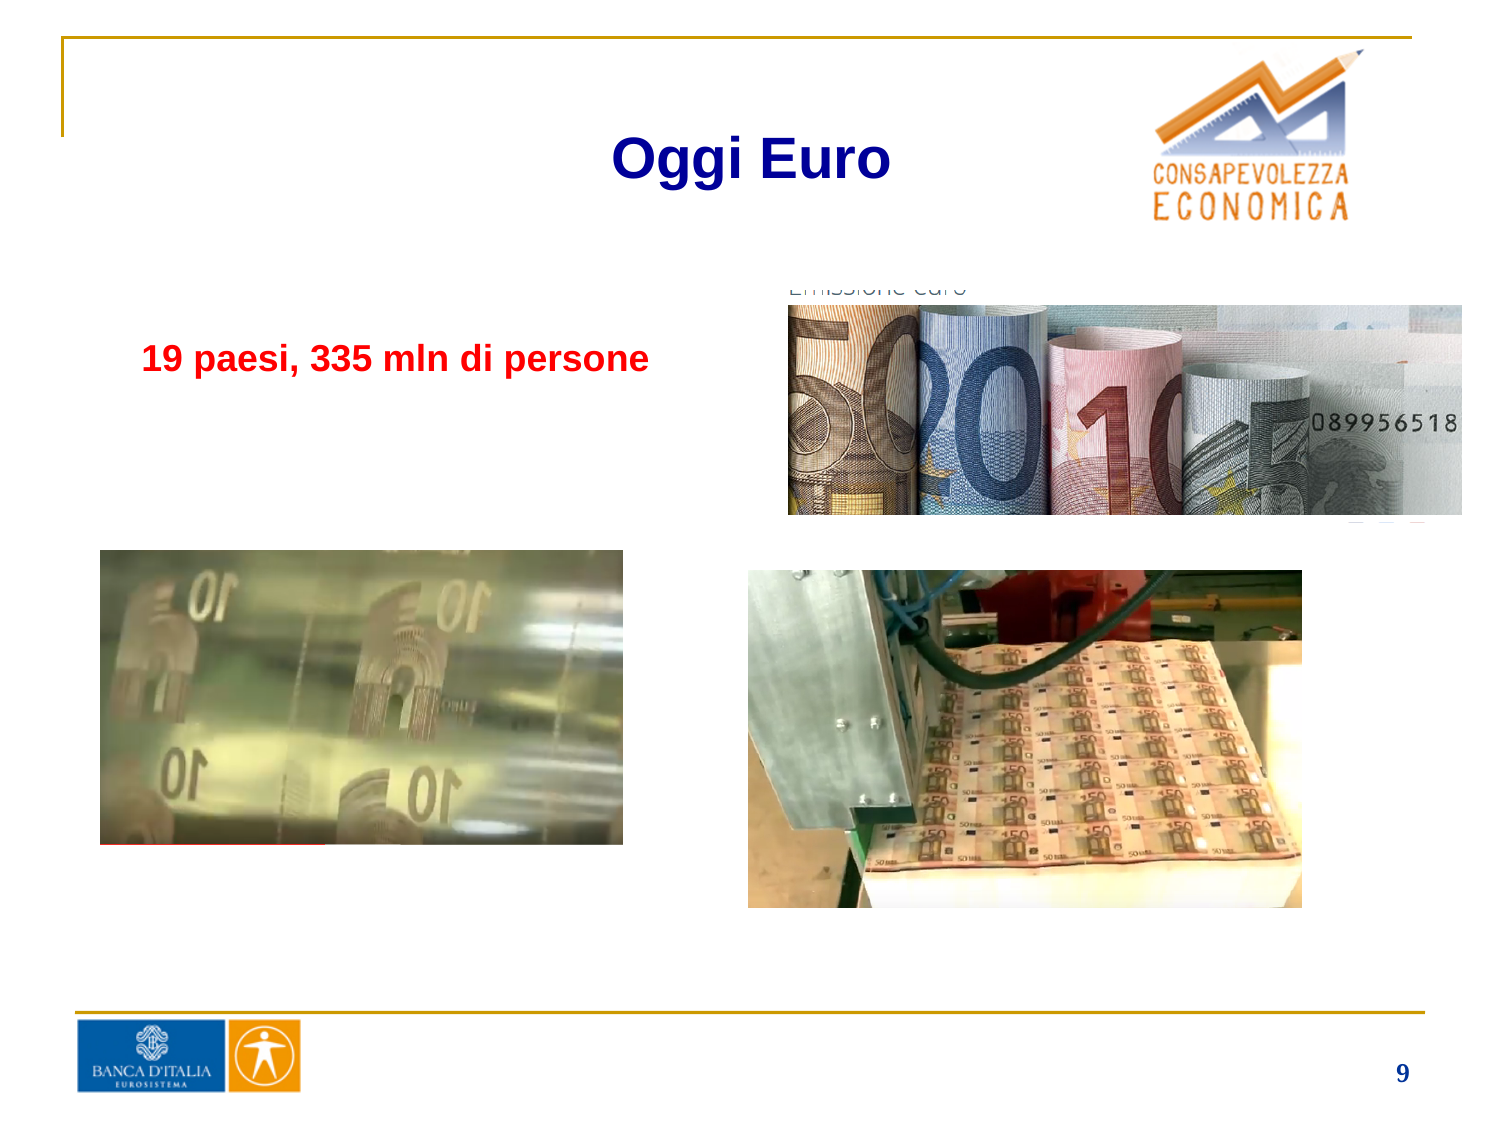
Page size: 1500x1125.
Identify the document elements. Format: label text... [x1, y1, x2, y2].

picture [778, 290, 1473, 524]
picture [1125, 42, 1374, 223]
text_box 19 paesi, 335 mln di persone [126, 326, 676, 386]
picture [76, 1018, 302, 1094]
title Oggi Euro [76, 19, 1427, 291]
picture [100, 550, 623, 845]
picture [748, 570, 1302, 908]
slide_number 9 [1074, 1024, 1425, 1100]
